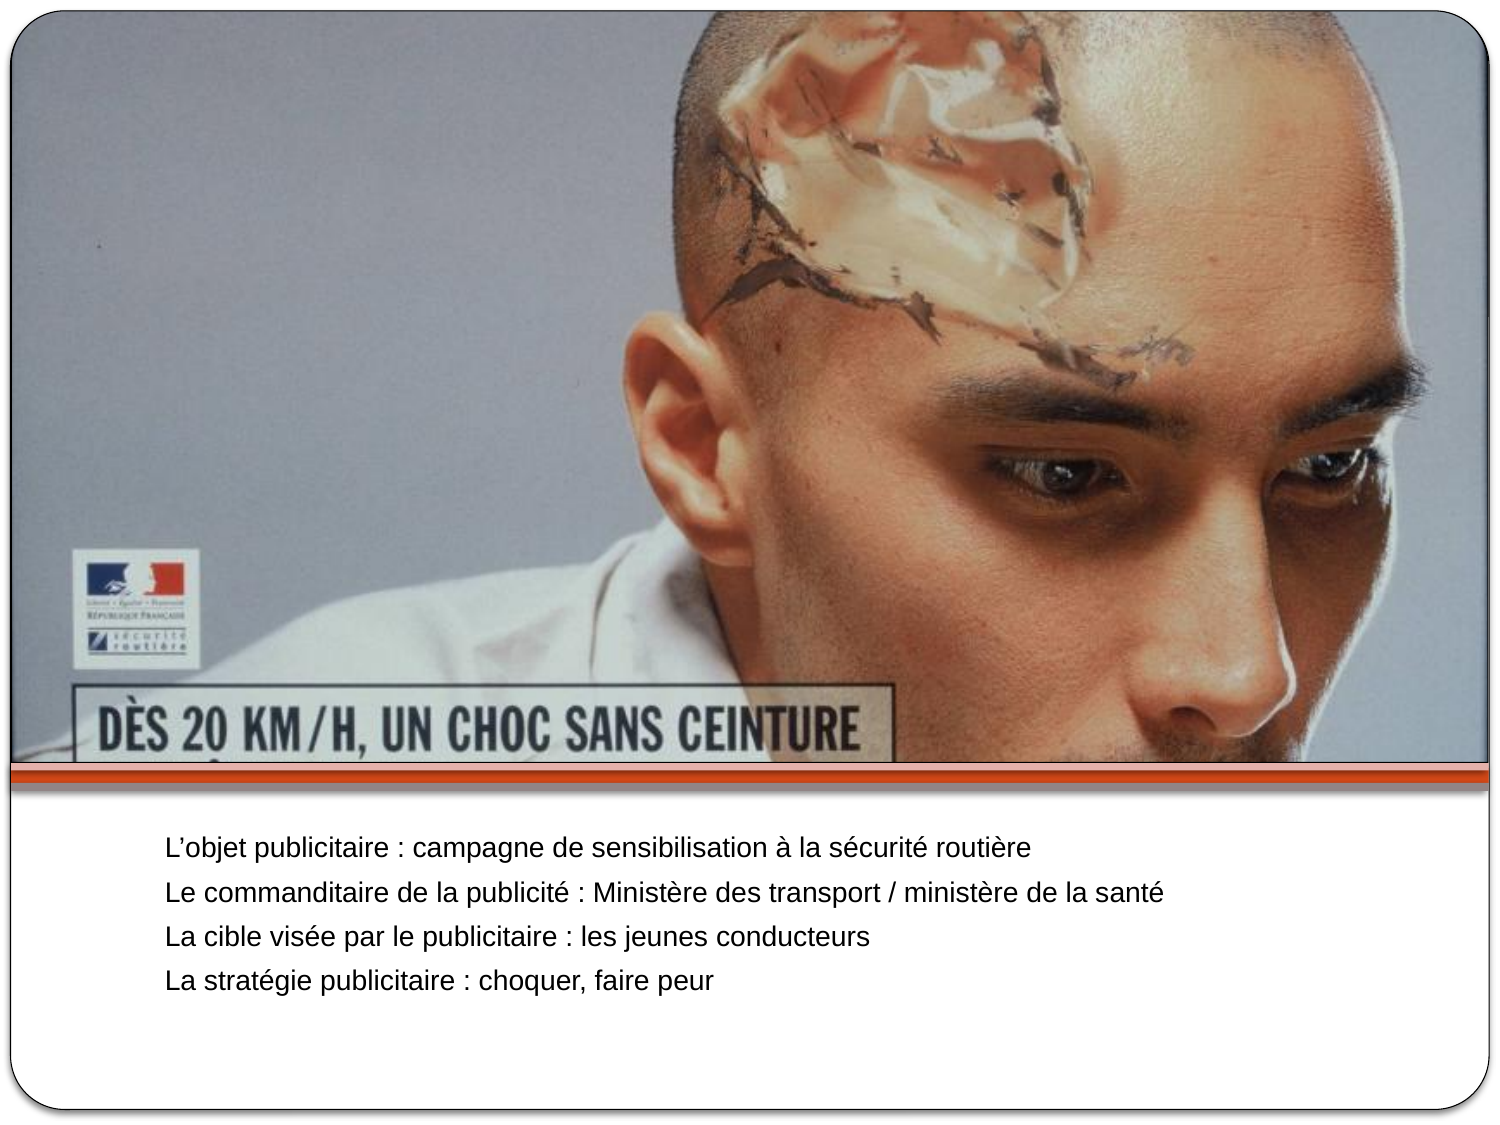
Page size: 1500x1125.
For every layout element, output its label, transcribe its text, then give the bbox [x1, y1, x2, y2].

list L’objet publicitaire : campagne de sensibilisation à la sécurité routière Le commanditaire de la publicité : Ministère des transport / ministère de la santé La cible visée par le publicitaire : les jeunes conducteurs La stratégie publicitaire : choquer, faire peur [150, 822, 1350, 1006]
picture [10, 10, 1489, 763]
